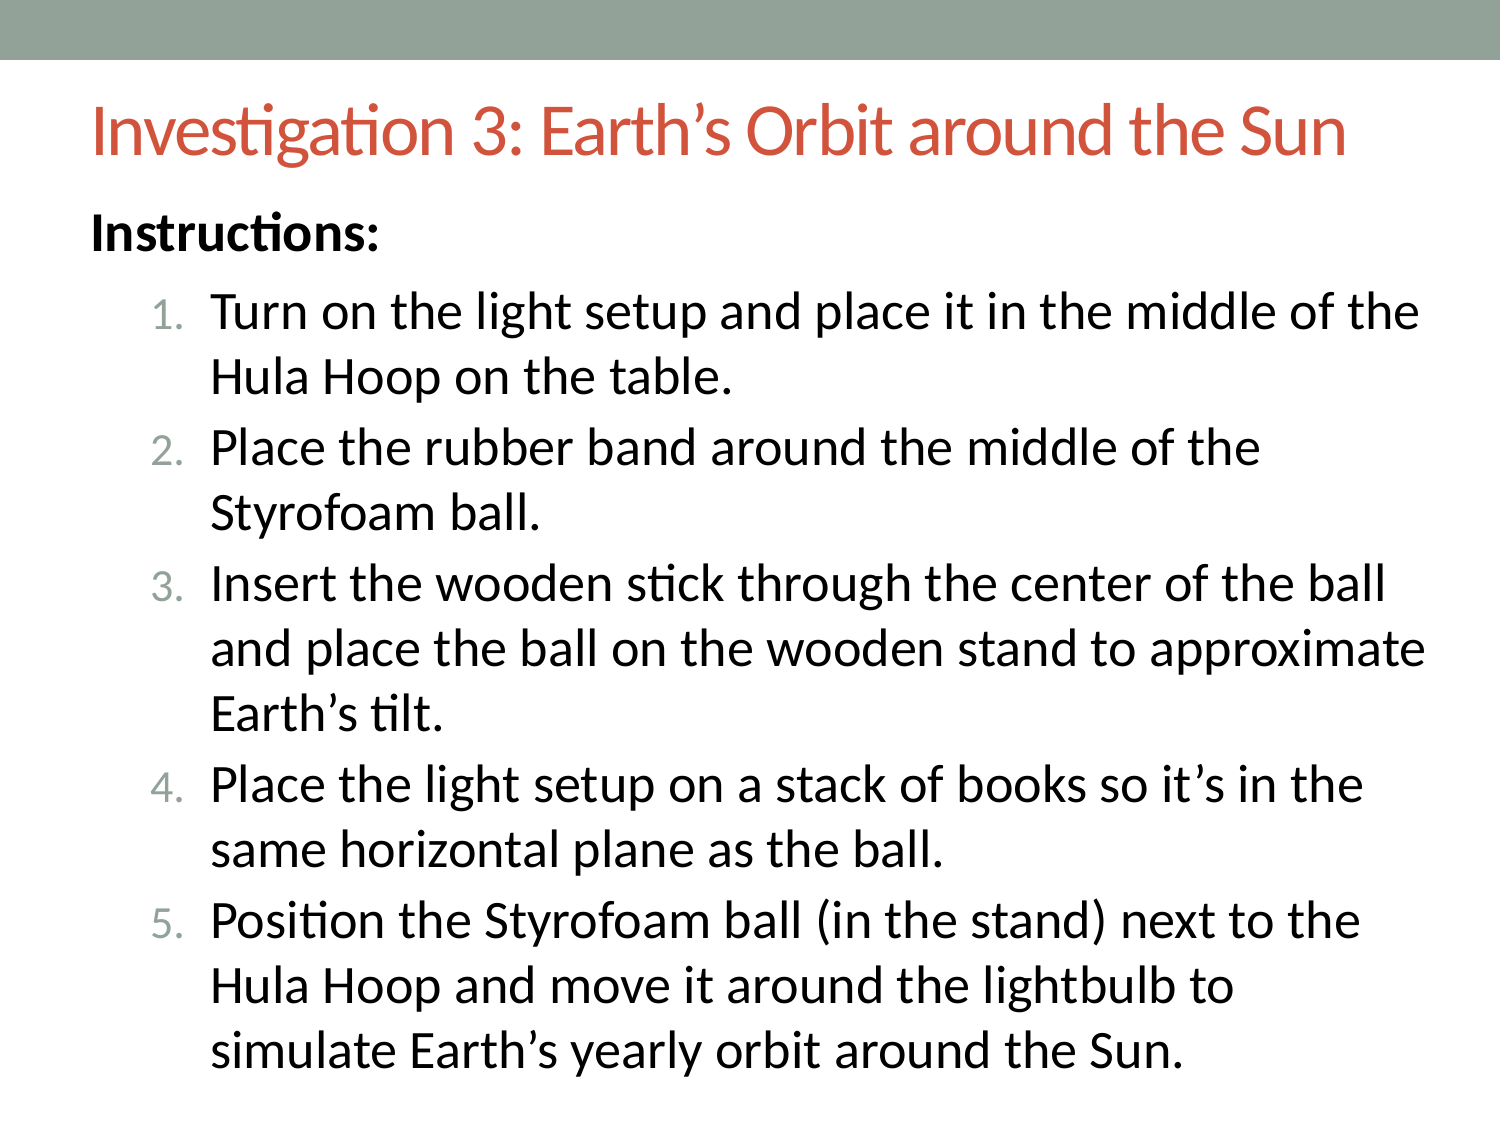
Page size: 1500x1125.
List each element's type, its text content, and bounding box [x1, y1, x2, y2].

list Instructions: Turn on the light setup and place it in the middle of the Hula Hoop on the table. Place the rubber band around the middle of the Styrofoam ball. Insert the wooden stick through the center of the ball and place the ball on the wooden stand to approximate Earth’s tilt. Place the light setup on a stack of books so it’s in the same horizontal plane as the ball. Position the Styrofoam ball (in the stand) next to the Hula Hoop and move it around the lightbulb to simulate Earth’s yearly orbit around the Sun. [75, 187, 1450, 1063]
title Investigation 3: Earth’s Orbit around the Sun [75, 62, 1425, 187]
